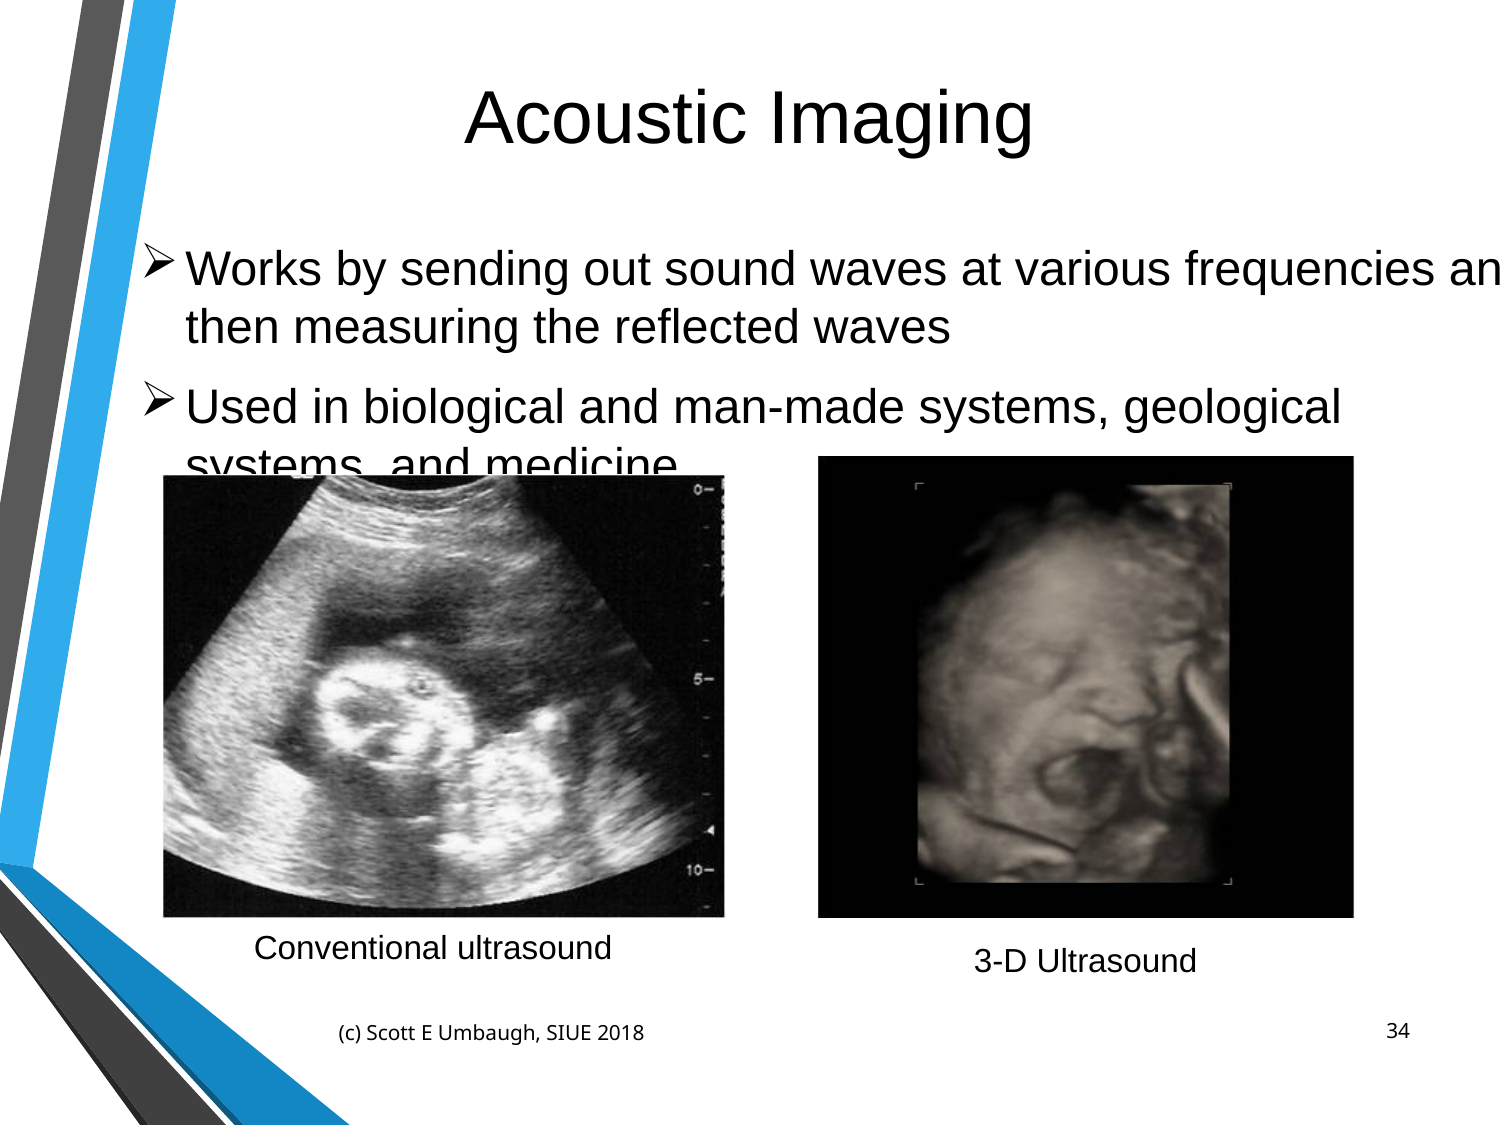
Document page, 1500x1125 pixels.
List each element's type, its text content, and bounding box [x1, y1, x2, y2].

picture [816, 455, 1355, 920]
slide_number 34 [1354, 1001, 1425, 1062]
picture [162, 474, 726, 920]
list Works by sending out sound waves at various frequencies and then measuring the reflected waves Used in biological and man-made systems, geological systems, and medicine [125, 149, 1500, 500]
footer (c) Scott E Umbaugh, SIUE 2018 [323, 1001, 1196, 1062]
text_box 3-D Ultrasound [959, 931, 1213, 987]
text_box Conventional ultrasound [239, 920, 628, 974]
title Acoustic Imaging [75, 0, 1425, 228]
